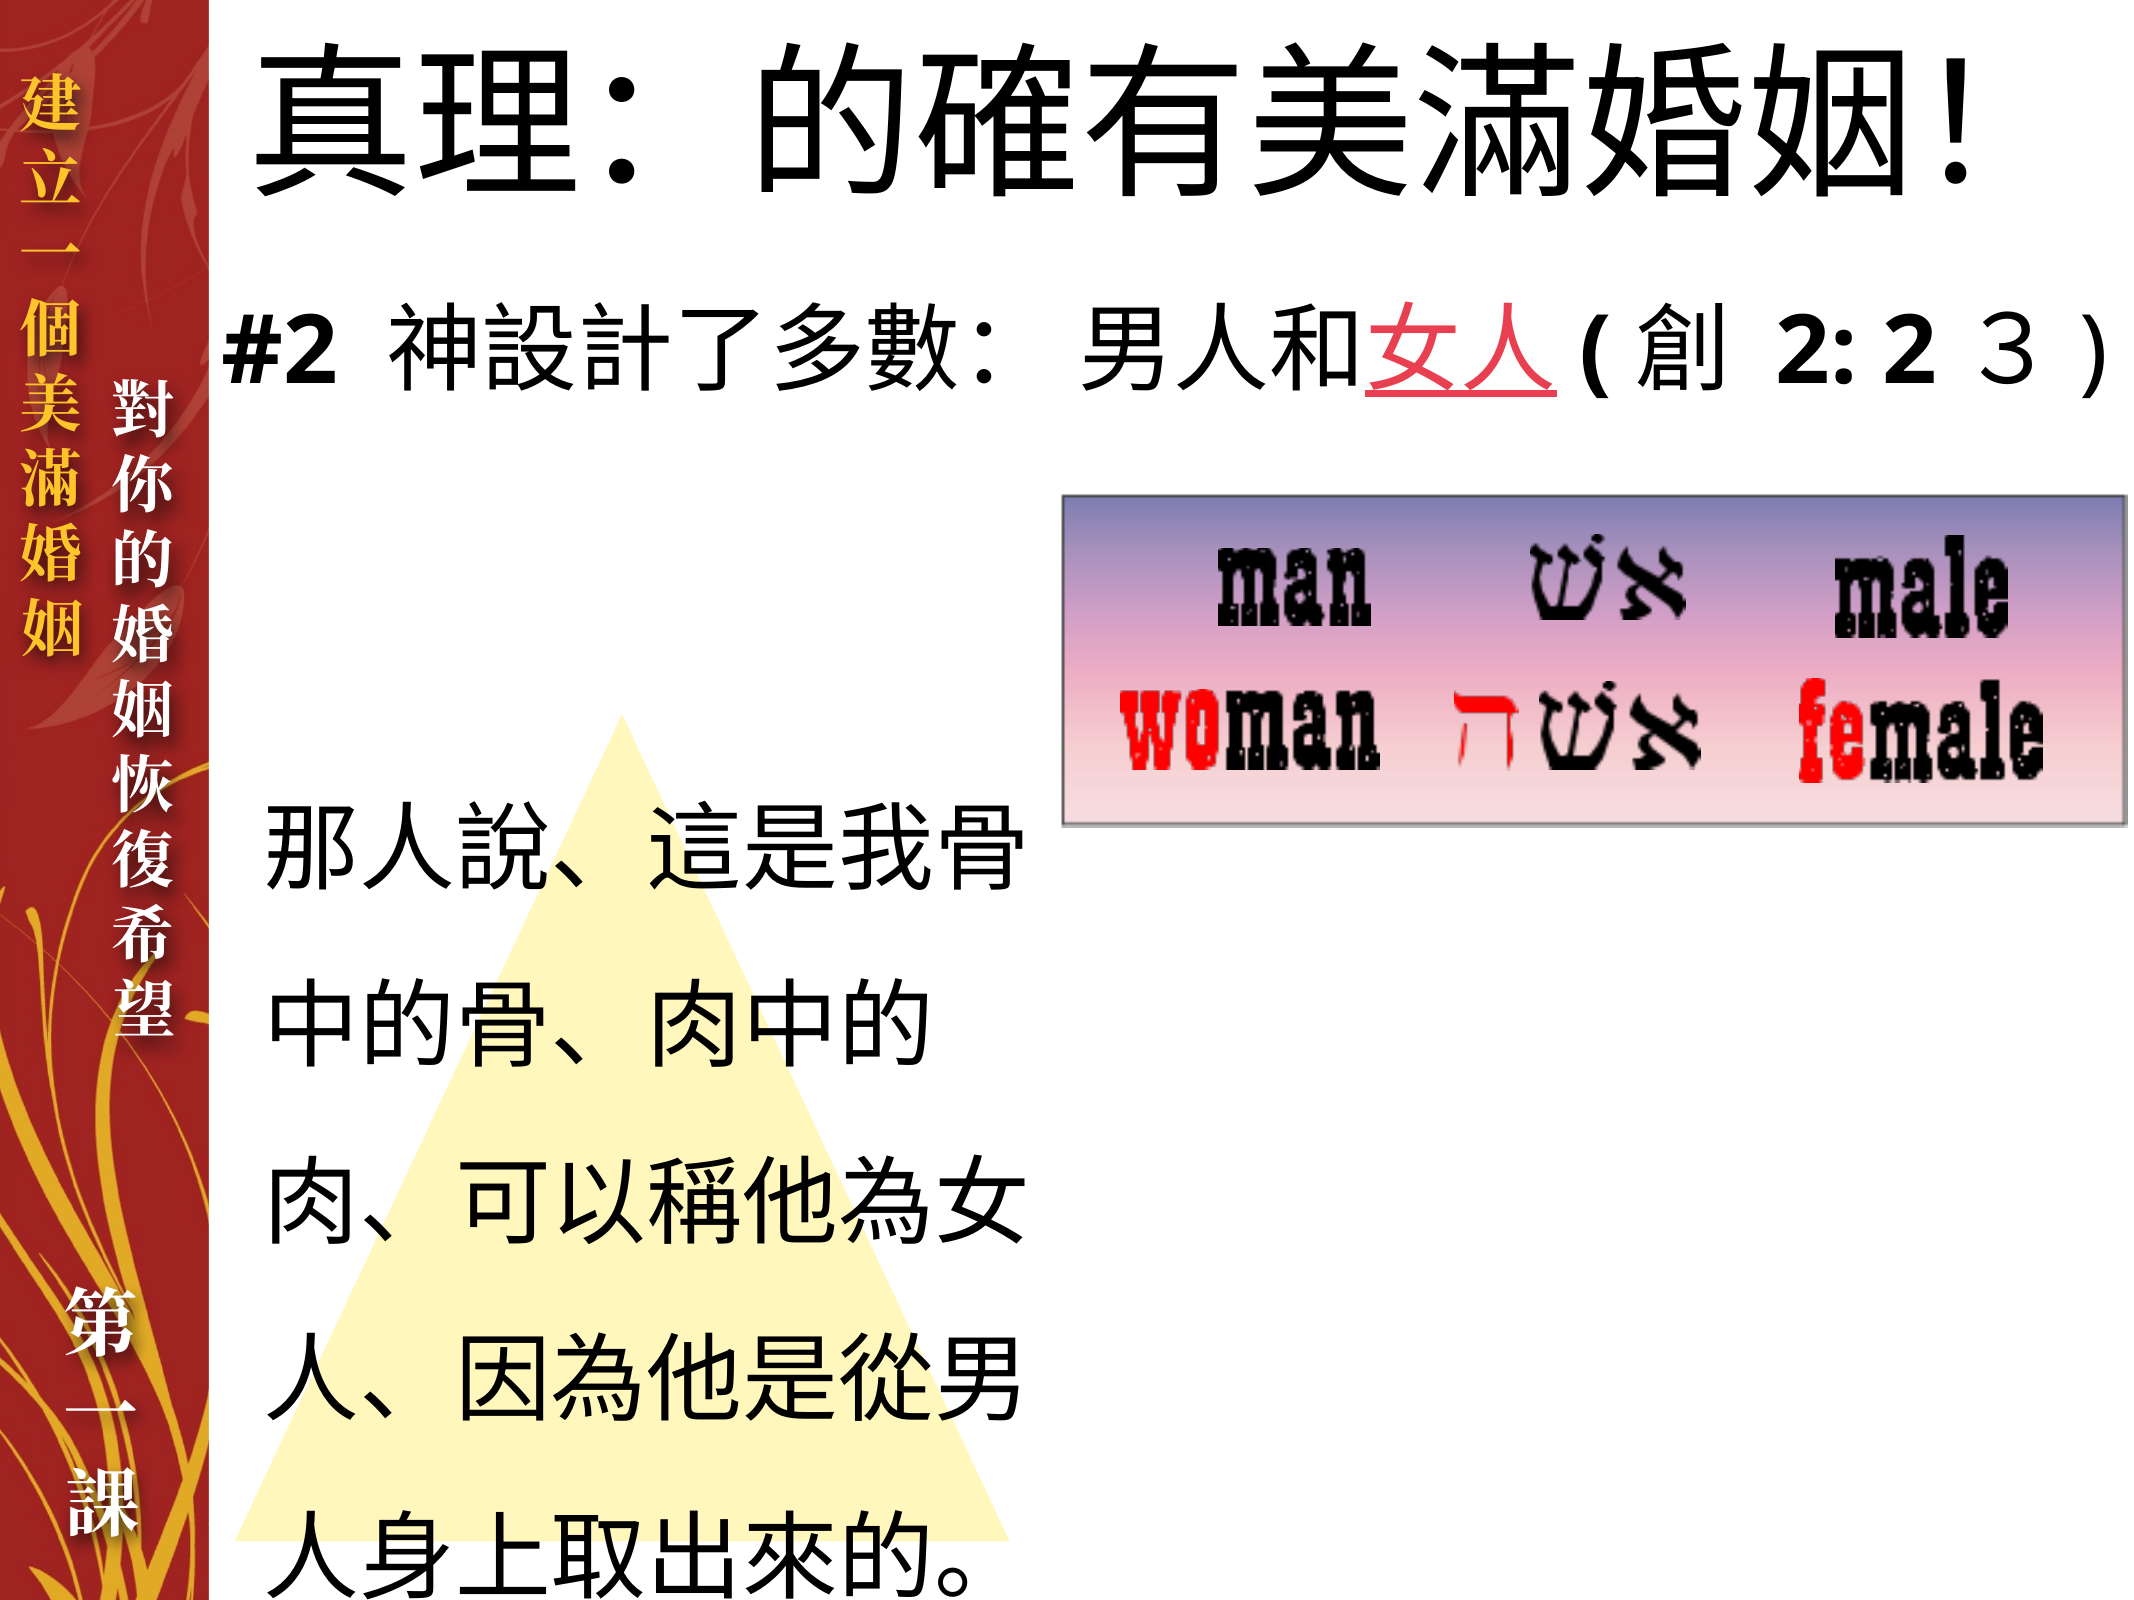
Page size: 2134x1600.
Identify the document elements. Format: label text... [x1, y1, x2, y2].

picture [0, 0, 208, 1600]
picture [1539, 681, 1701, 770]
text_box 真理：的確有美滿婚姻！ [239, 8, 2091, 226]
picture [1453, 689, 1520, 771]
picture [1120, 689, 1380, 770]
text_box #2 神設計了多數： 男人和女人(創 2: 2３) [213, 279, 2117, 411]
picture [1218, 547, 1372, 626]
picture [1799, 677, 2044, 783]
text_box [1060, 493, 2129, 828]
picture [1835, 535, 2008, 638]
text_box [234, 714, 1110, 1542]
